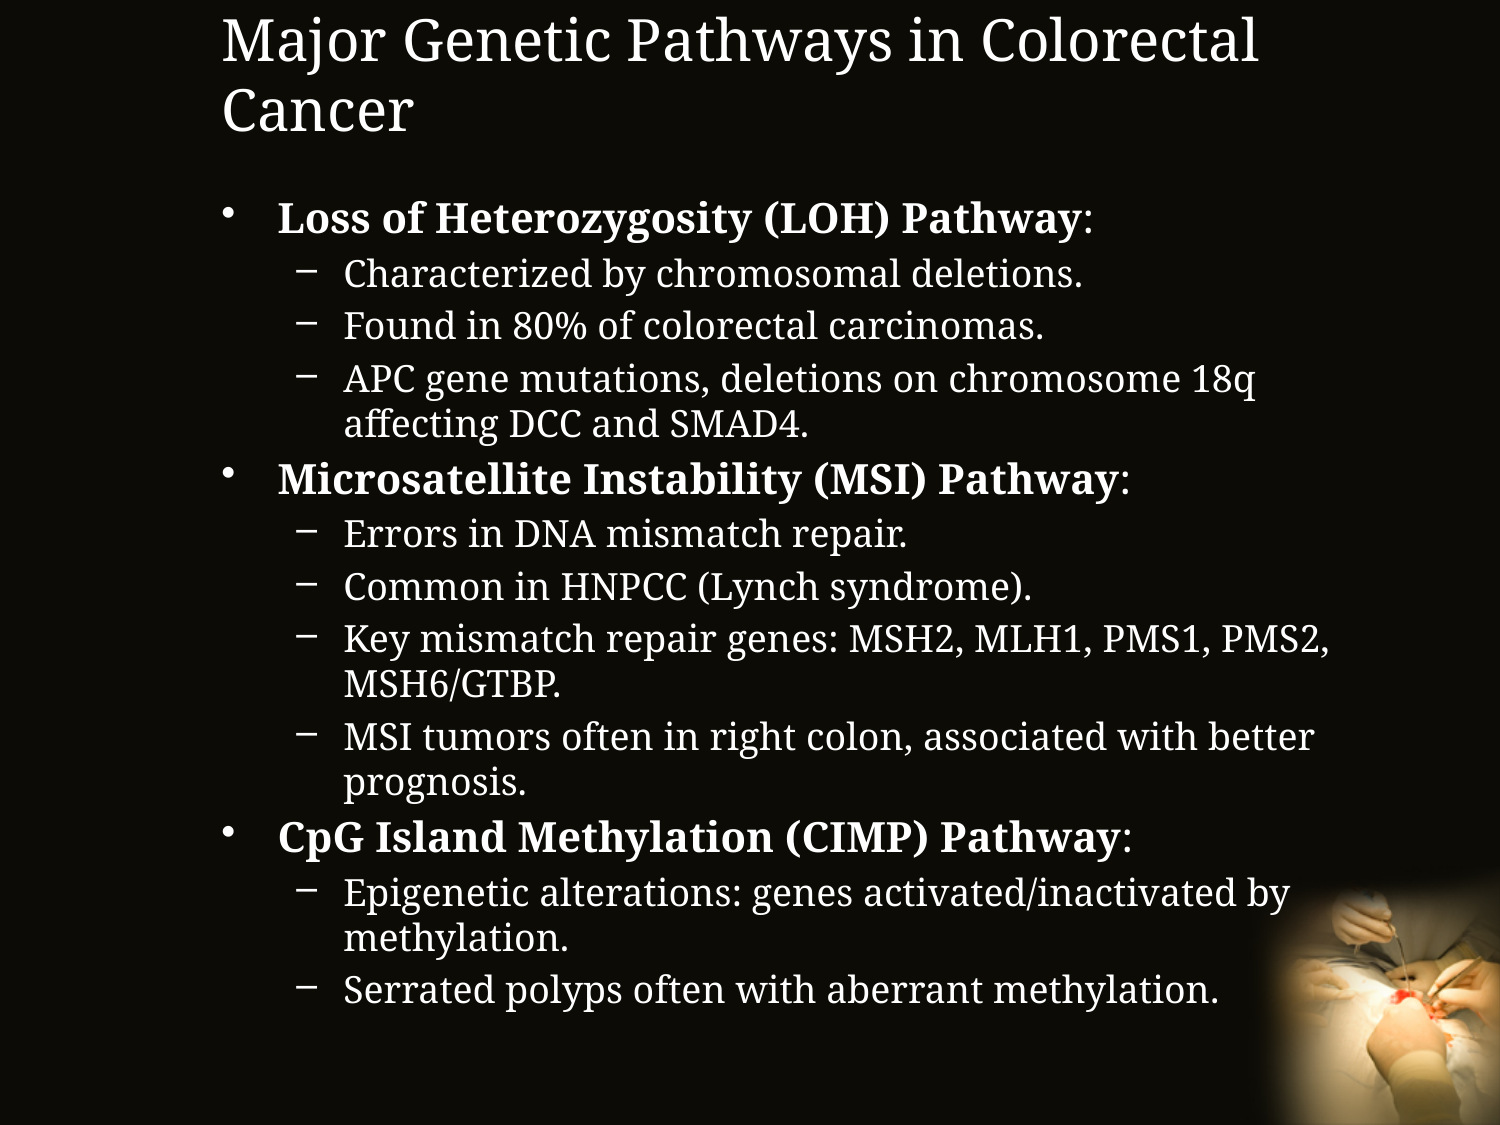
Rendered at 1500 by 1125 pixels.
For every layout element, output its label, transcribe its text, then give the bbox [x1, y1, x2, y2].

picture [0, 0, 1500, 1125]
title Major Genetic Pathways in Colorectal Cancer [206, 30, 1377, 115]
list Loss of Heterozygosity (LOH) Pathway: Characterized by chromosomal deletions. Found in 80% of colorectal carcinomas. APC gene mutations, deletions on chromosome 18q affecting DCC and SMAD4. Microsatellite Instability (MSI) Pathway: Errors in DNA mismatch repair. Common in HNPCC (Lynch syndrome). Key mismatch repair genes: MSH2, MLH1, PMS1, PMS2, MSH6/GTBP. MSI tumors often in right colon, associated with better prognosis. CpG Island Methylation (CIMP) Pathway: Epigenetic alterations: genes activated/inactivated by methylation. Serrated polyps often with aberrant methylation. [206, 184, 1436, 1059]
